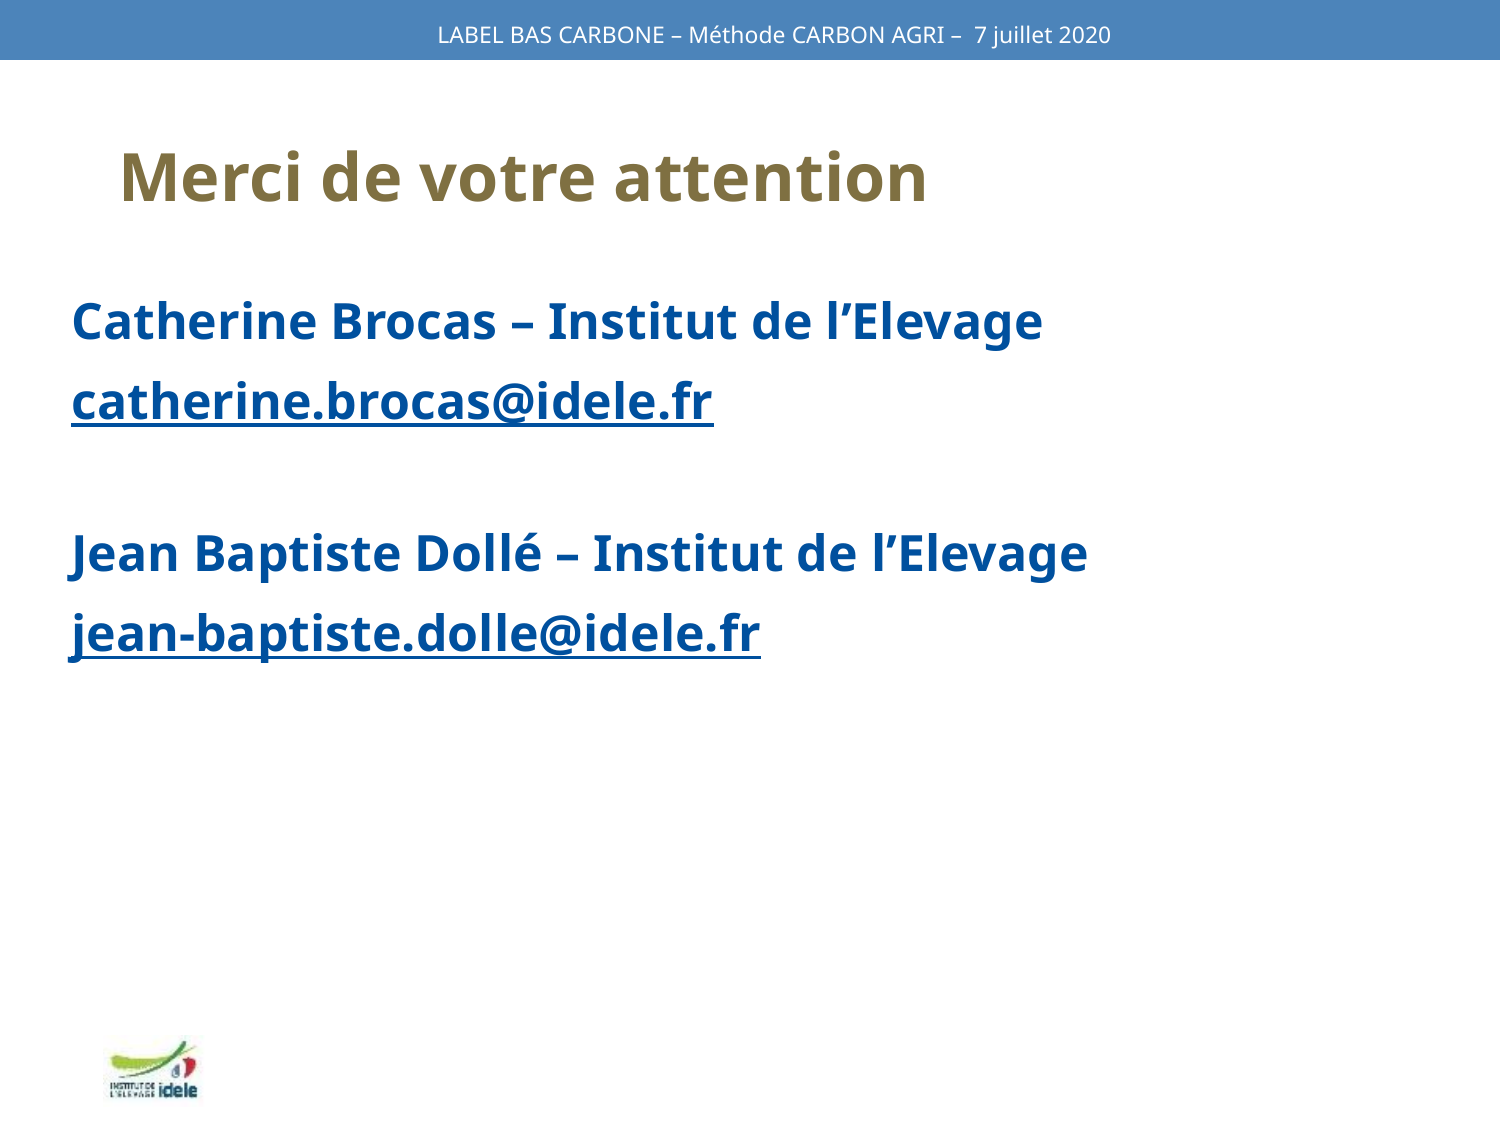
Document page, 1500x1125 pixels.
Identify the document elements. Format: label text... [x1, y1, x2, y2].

text_box LABEL BAS CARBONE – Méthode CARBON AGRI – 7 juillet 2020 [128, 3, 1422, 64]
list Catherine Brocas – Institut de l’Elevage catherine.brocas@idele.fr Jean Baptiste Dollé – Institut de l’Elevage jean-baptiste.dolle@idele.fr [56, 288, 1444, 1003]
picture [103, 1035, 205, 1107]
title Merci de votre attention [103, 70, 1397, 288]
